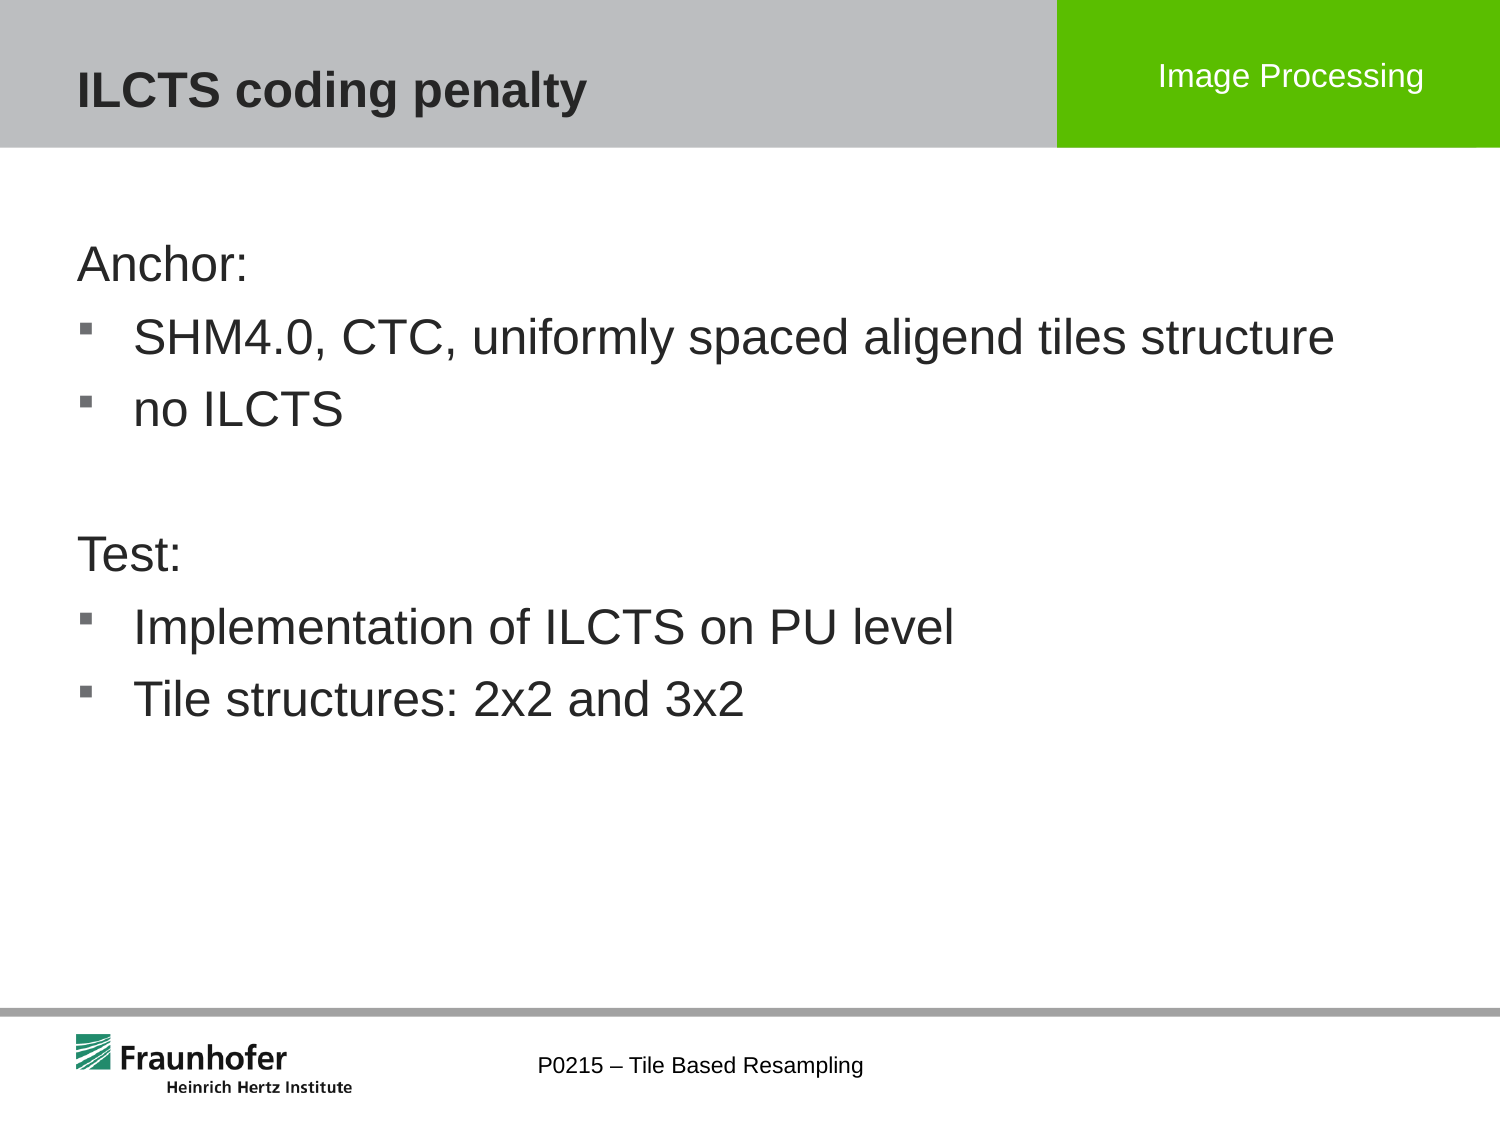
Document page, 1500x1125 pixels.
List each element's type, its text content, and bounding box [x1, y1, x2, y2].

title ILCTS coding penalty [76, 58, 1022, 118]
list Anchor: SHM4.0, CTC, uniformly spaced aligend tiles structure no ILCTS Test: Implementation of ILCTS on PU level Tile structures: 2x2 and 3x2 [76, 231, 1471, 973]
picture [76, 1034, 352, 1093]
footer P0215 – Tile Based Resampling [442, 1034, 1008, 1094]
